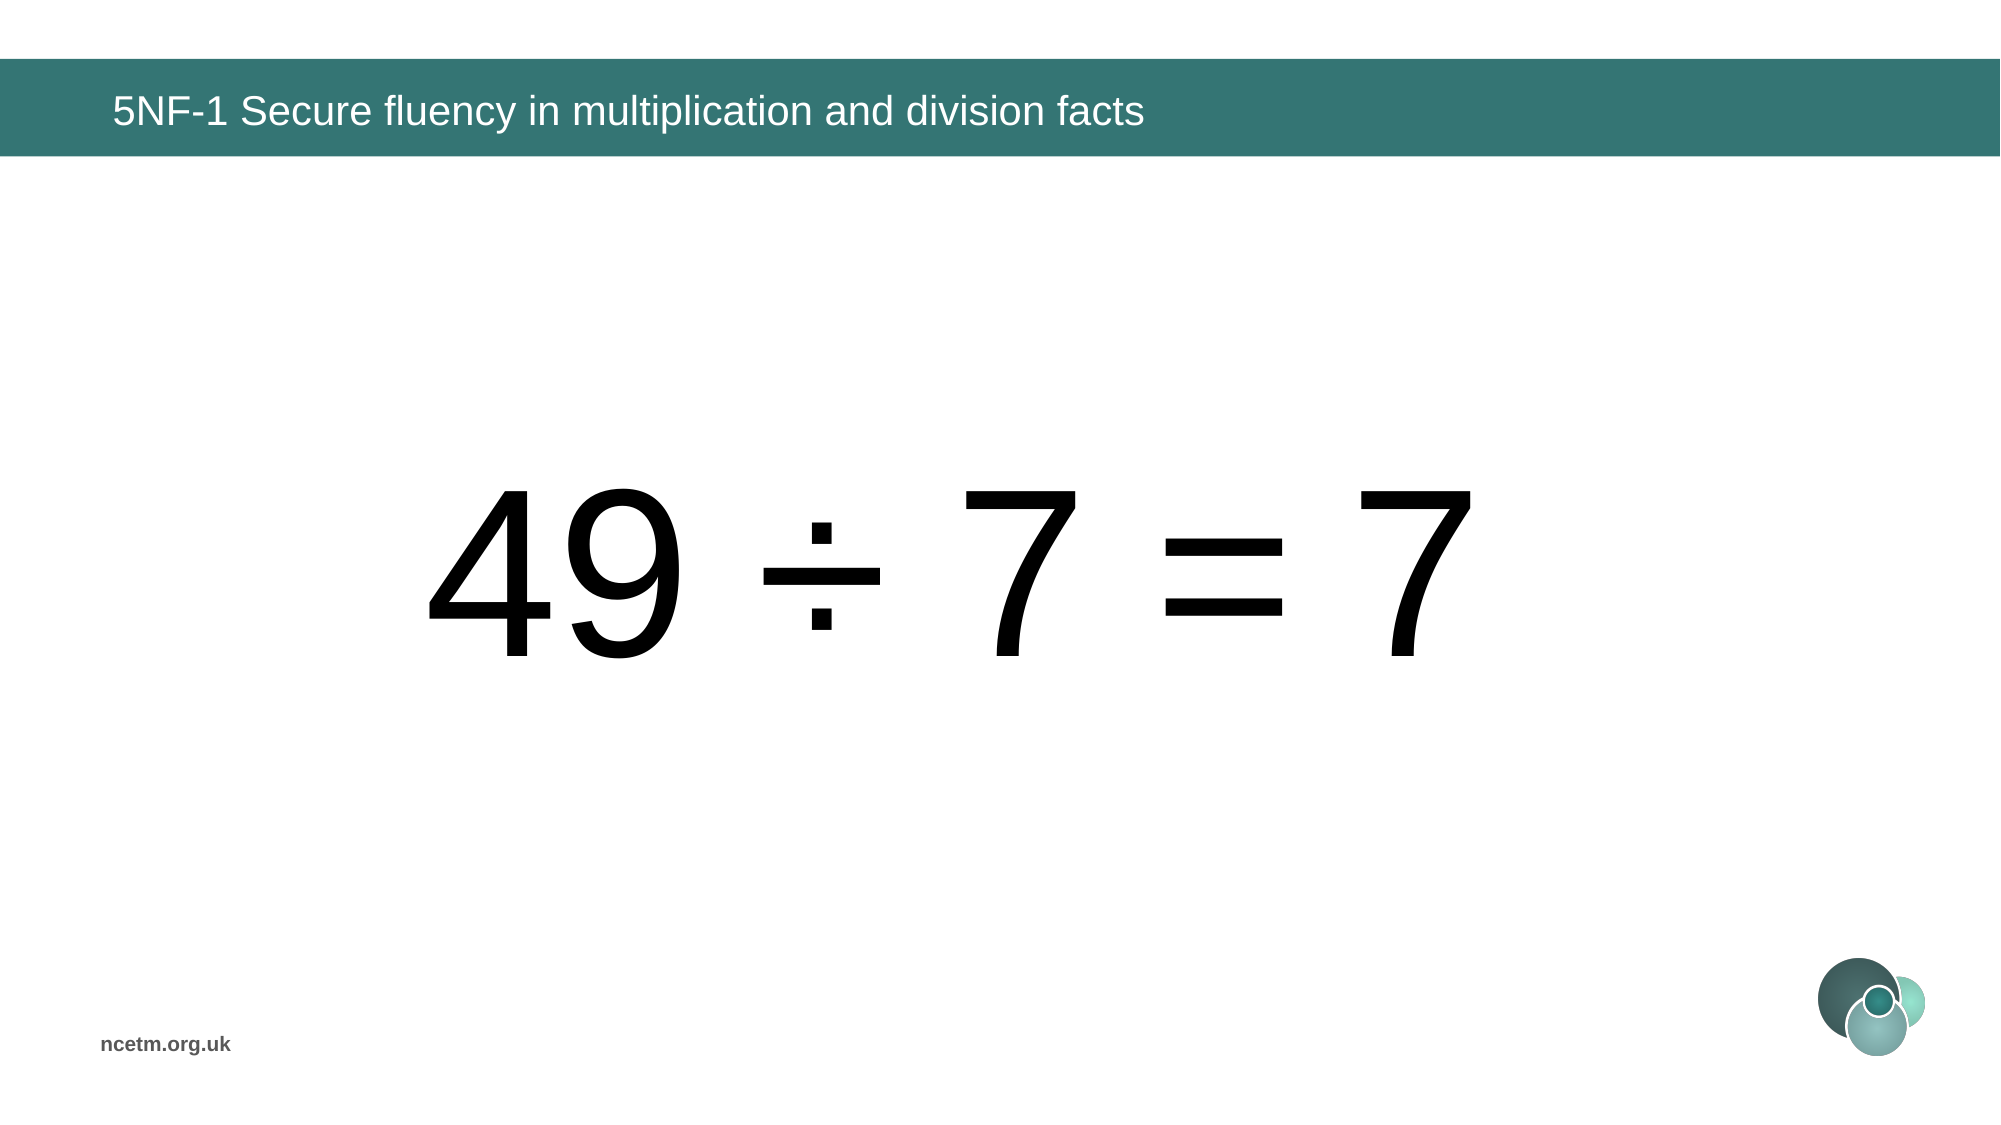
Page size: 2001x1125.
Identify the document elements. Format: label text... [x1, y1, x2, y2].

text_box 7 [1334, 409, 1498, 712]
text_box 49 ÷ 7 = [409, 409, 1334, 712]
title 5NF-1 Secure fluency in multiplication and division facts [97, 76, 1945, 147]
picture [1818, 958, 1925, 1056]
